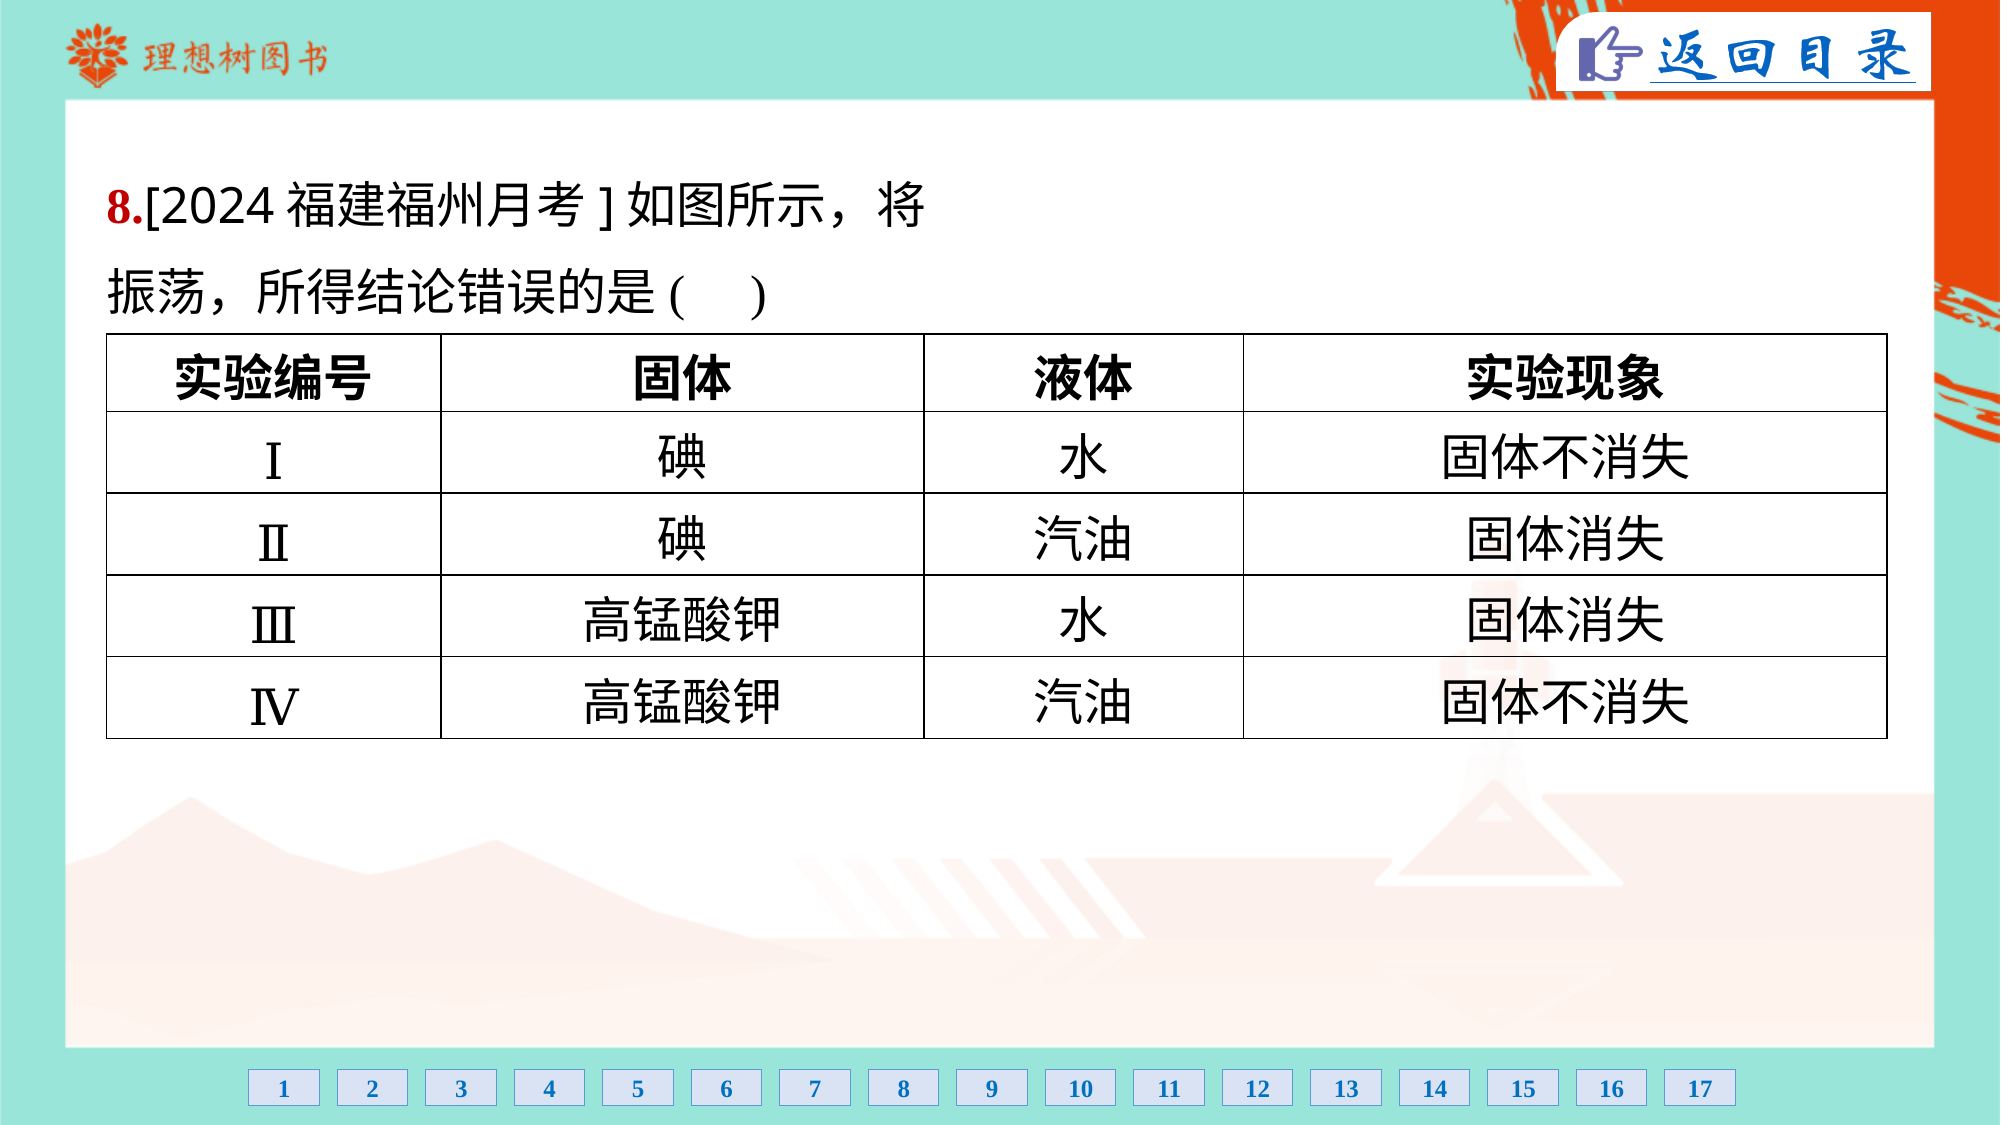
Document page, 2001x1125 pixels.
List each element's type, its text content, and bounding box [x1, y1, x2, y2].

table_cell 水 [925, 576, 1243, 656]
table_cell 固体消失 [1244, 576, 1886, 656]
table_cell Ⅲ [107, 576, 440, 656]
table_cell Ⅰ [107, 412, 440, 492]
table_cell 固体不消失 [1244, 657, 1886, 738]
table_header 实验编号 [107, 335, 440, 411]
table_cell 汽油 [925, 657, 1243, 738]
table_cell Ⅱ [107, 494, 440, 574]
table_cell 碘 [442, 494, 923, 574]
table_cell 汽油 [925, 494, 1243, 574]
table_cell 固体消失 [1244, 494, 1886, 574]
table_cell 固体不消失 [1244, 412, 1886, 492]
table_cell 高锰酸钾 [442, 576, 923, 656]
table_cell 高锰酸钾 [442, 657, 923, 738]
table_header 实验现象 [1244, 335, 1886, 411]
picture [0, 0, 2000, 1125]
table_cell Ⅳ [107, 657, 440, 738]
table_header 固体 [442, 335, 923, 411]
table_cell 水 [925, 412, 1243, 492]
table_header 液体 [925, 335, 1243, 411]
table_cell 碘 [442, 412, 923, 492]
